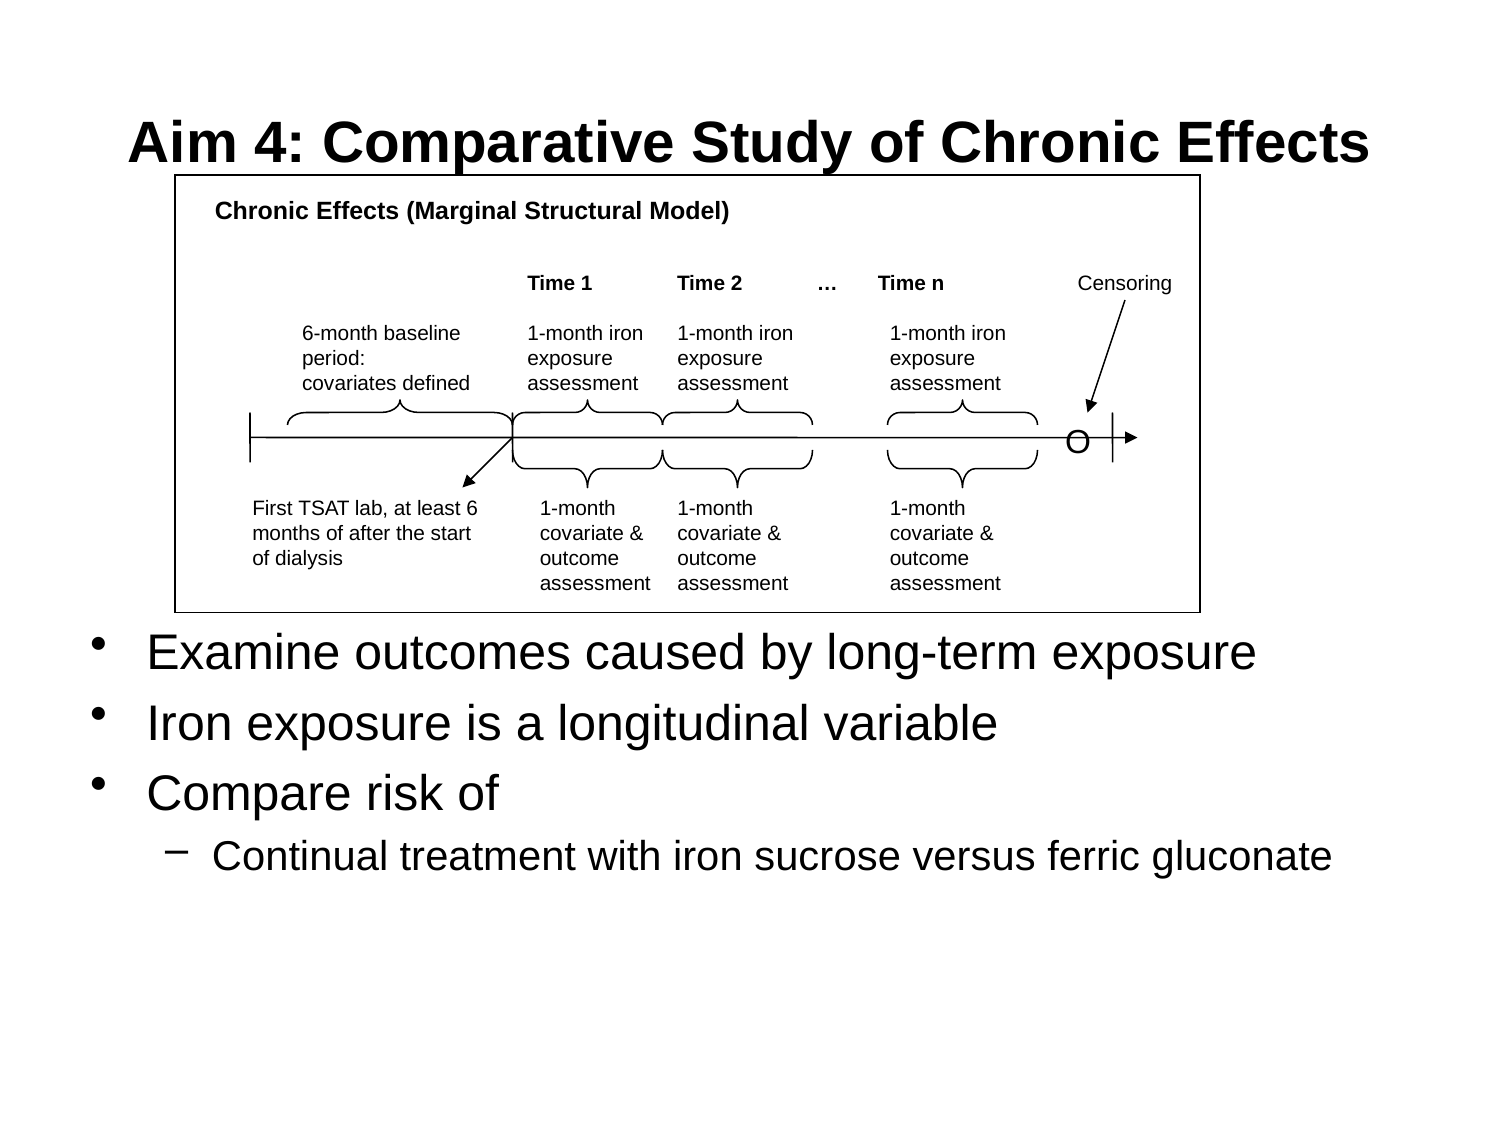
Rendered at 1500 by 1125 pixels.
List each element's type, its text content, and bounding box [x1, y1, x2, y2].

title Aim 4: Comparative Study of Chronic Effects [74, 44, 1426, 233]
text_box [174, 174, 1201, 613]
list Examine outcomes caused by long-term exposure Iron exposure is a longitudinal variable Compare risk of Continual treatment with iron sucrose versus ferric gluconate [74, 612, 1426, 1006]
